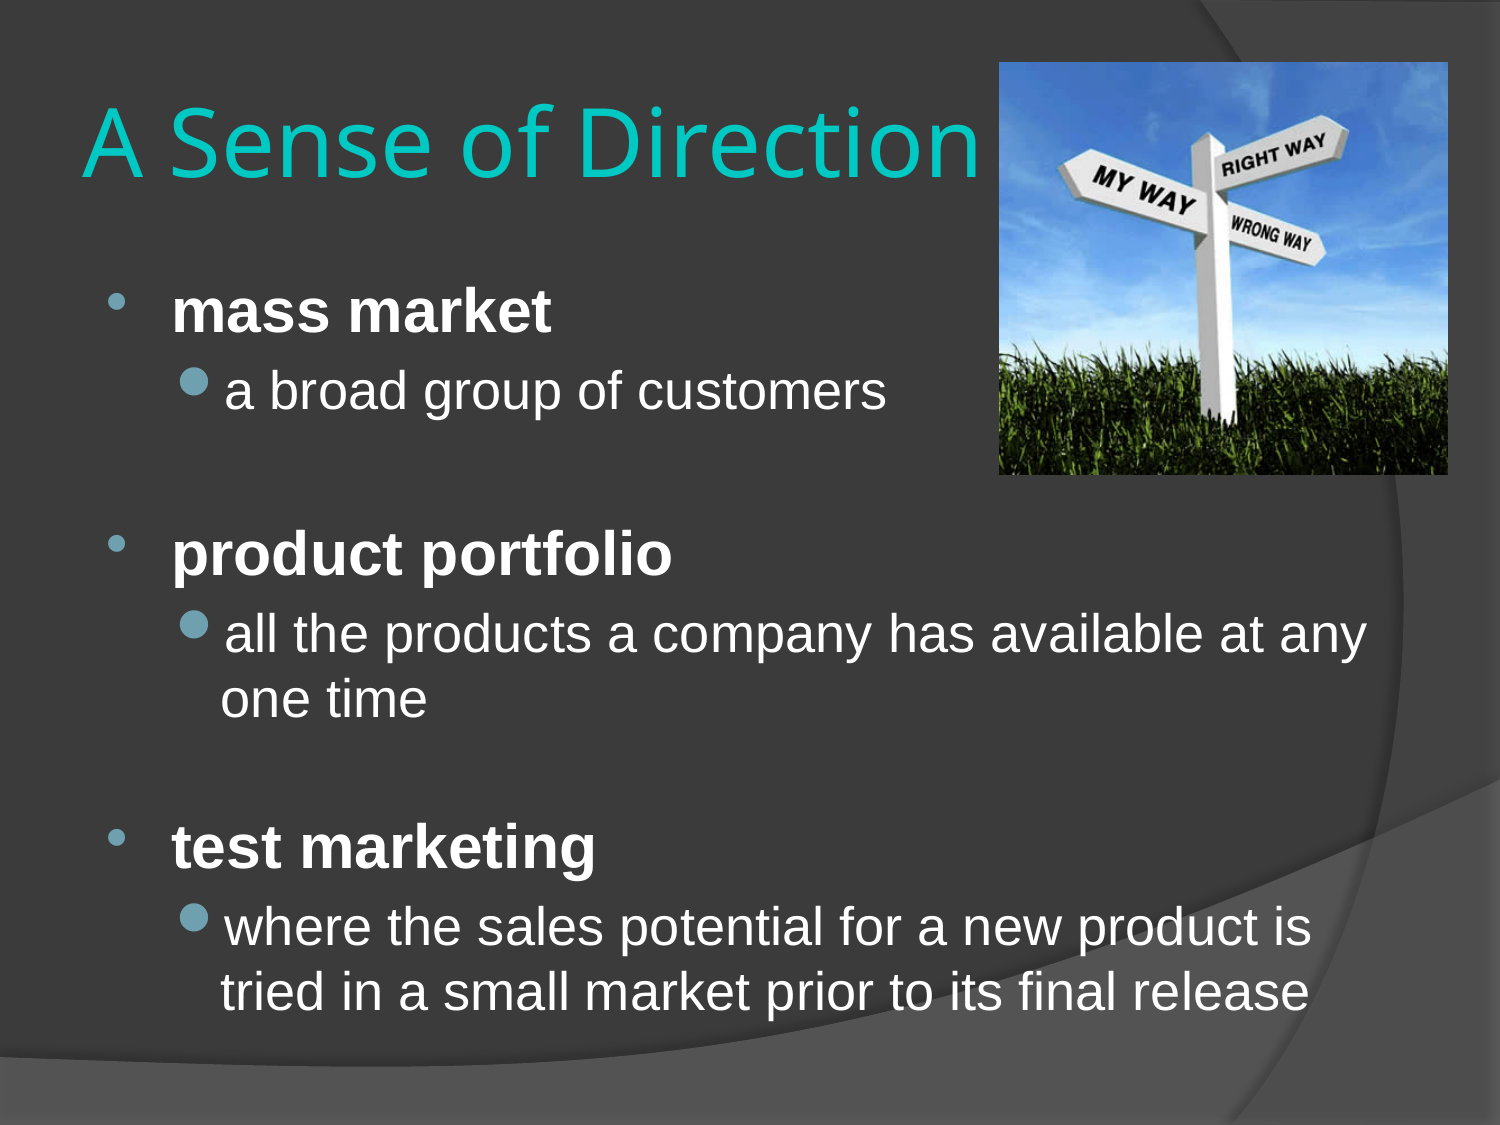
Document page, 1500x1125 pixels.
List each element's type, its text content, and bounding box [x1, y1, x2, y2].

picture [999, 62, 1448, 476]
list mass market a broad group of customers product portfolio all the products a company has available at any one time test marketing where the sales potential for a new product is tried in a small market prior to its final release [87, 262, 1438, 1063]
title A Sense of Direction [75, 45, 1300, 233]
